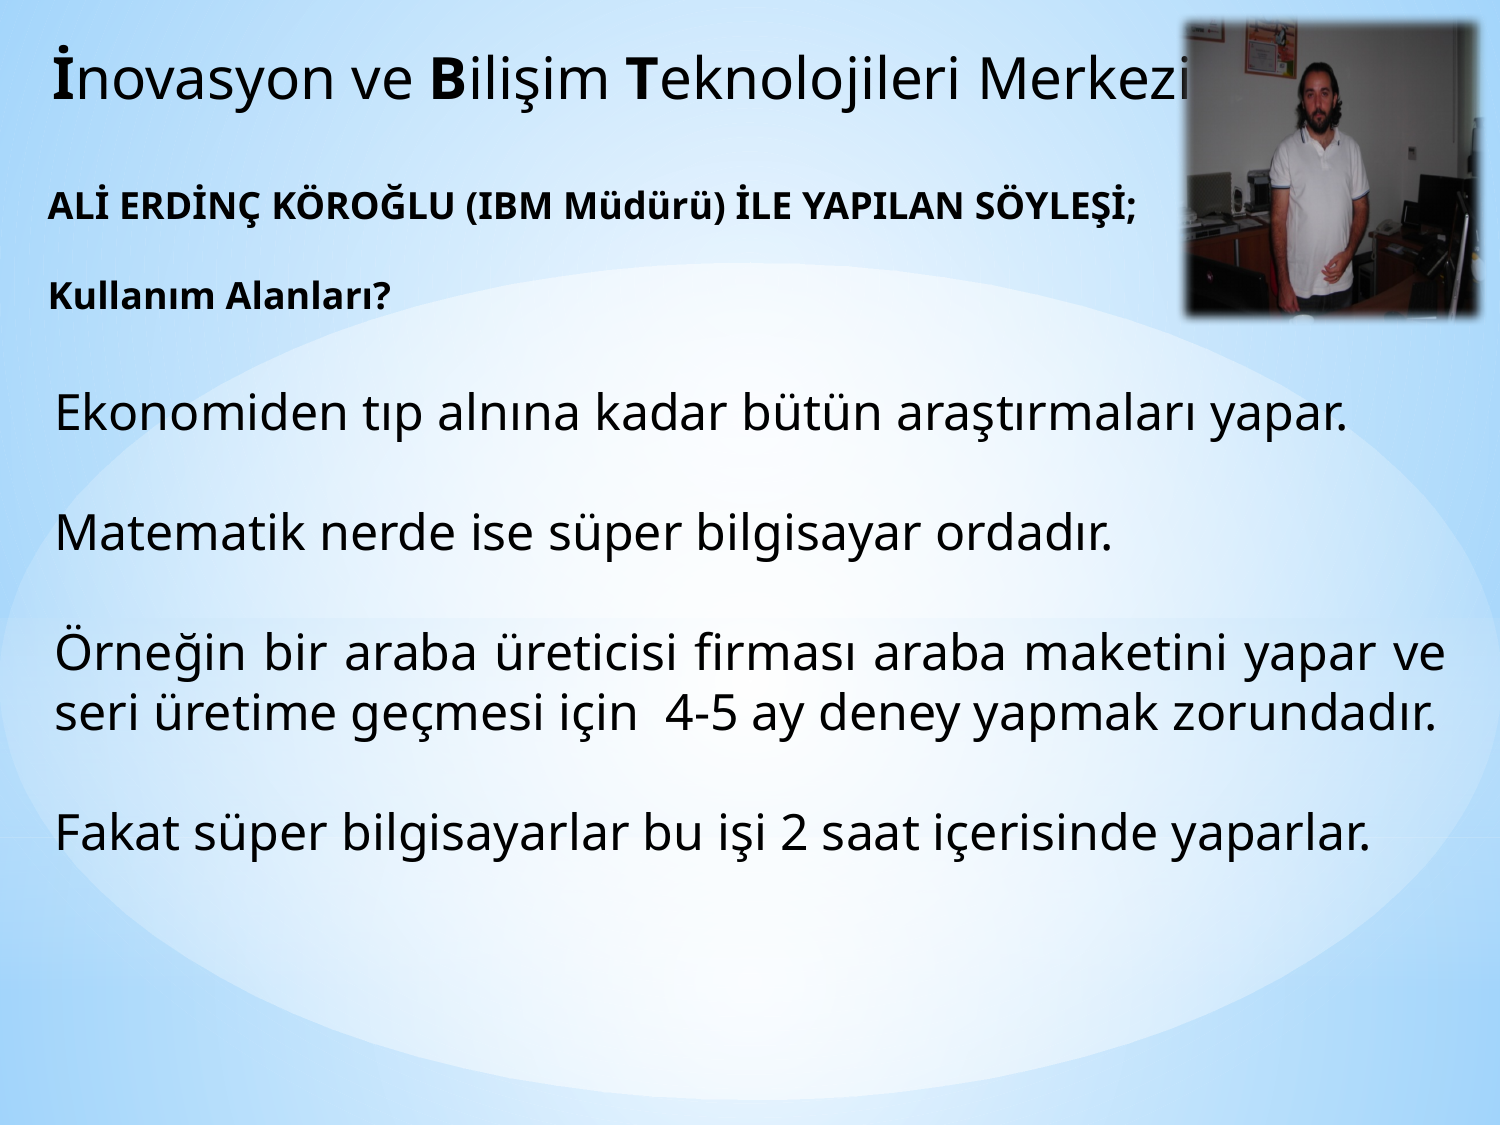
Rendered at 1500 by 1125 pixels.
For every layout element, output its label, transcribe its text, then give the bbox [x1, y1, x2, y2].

text_box ALİ ERDİNÇ KÖROĞLU (IBM Müdürü) İLE YAPILAN SÖYLEŞİ; Kullanım Alanları? [32, 174, 1169, 325]
text_box Ekonomiden tıp alnına kadar bütün araştırmaları yapar. Matematik nerde ise süper bilgisayar ordadır. Örneğin bir araba üreticisi firması araba maketini yapar ve seri üretime geçmesi için 4-5 ay deney yapmak zorundadır. Fakat süper bilgisayarlar bu işi 2 saat içerisinde yaparlar. [39, 373, 1463, 868]
picture [1174, 12, 1488, 327]
text_box İnovasyon ve Bilişim Teknolojileri Merkezi [37, 34, 1168, 120]
